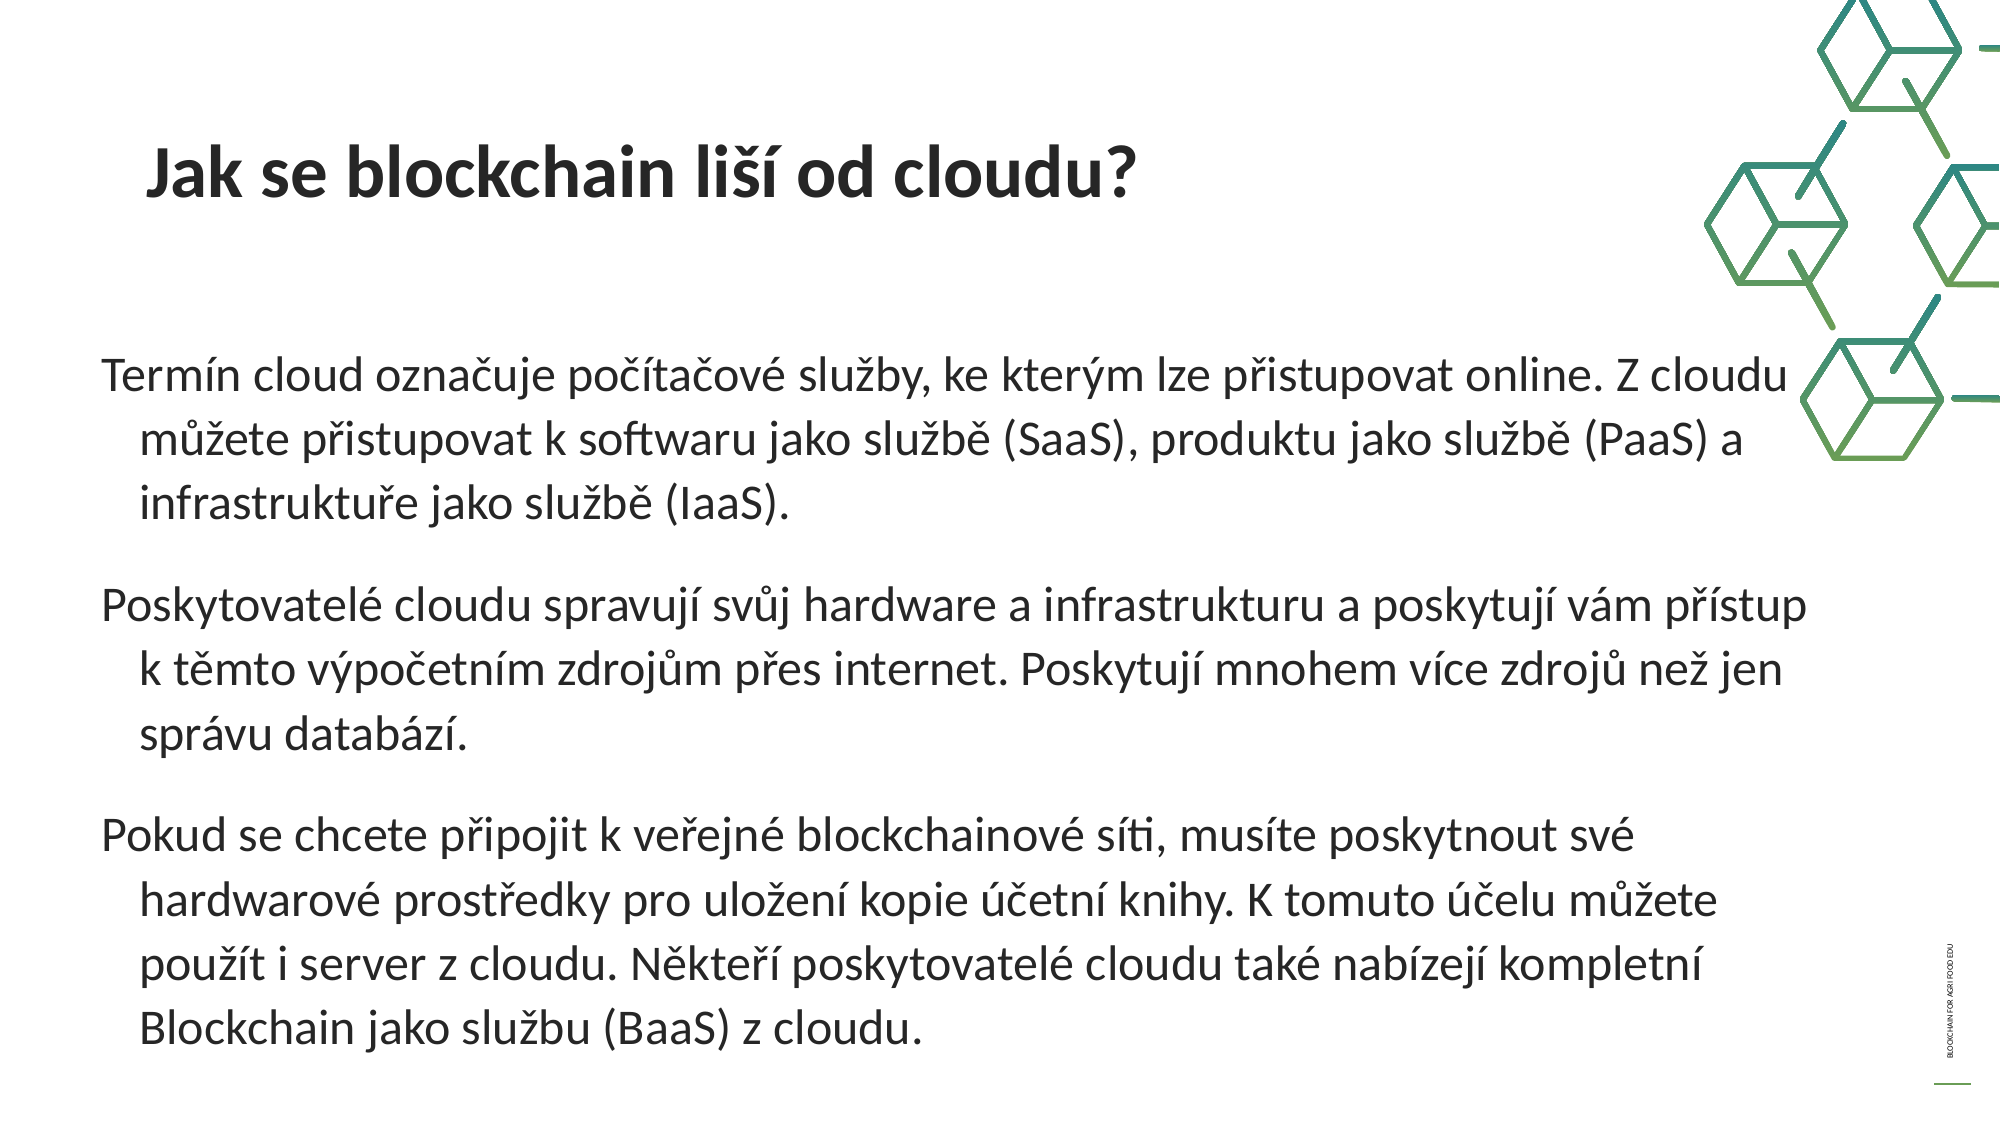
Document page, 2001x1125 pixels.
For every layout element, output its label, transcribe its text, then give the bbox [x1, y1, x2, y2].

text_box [1703, 0, 2000, 462]
list Jak se blockchain liší od cloudu? [130, 124, 1698, 337]
list Termín cloud označuje počítačové služby, ke kterým lze přistupovat online. Z cloudu můžete přistupovat k softwaru jako službě (SaaS), produktu jako službě (PaaS) a infrastruktuře jako službě (IaaS). Poskytovatelé cloudu spravují svůj hardware a infrastrukturu a poskytují vám přístup k těmto výpočetním zdrojům přes internet. Poskytují mnohem více zdrojů než jen správu databází. Pokud se chcete připojit k veřejné blockchainové síti, musíte poskytnout své hardwarové prostředky pro uložení kopie účetní knihy. K tomuto účelu můžete použít i server z cloudu. Někteří poskytovatelé cloudu také nabízejí kompletní Blockchain jako službu (BaaS) z cloudu. [86, 329, 1825, 1100]
